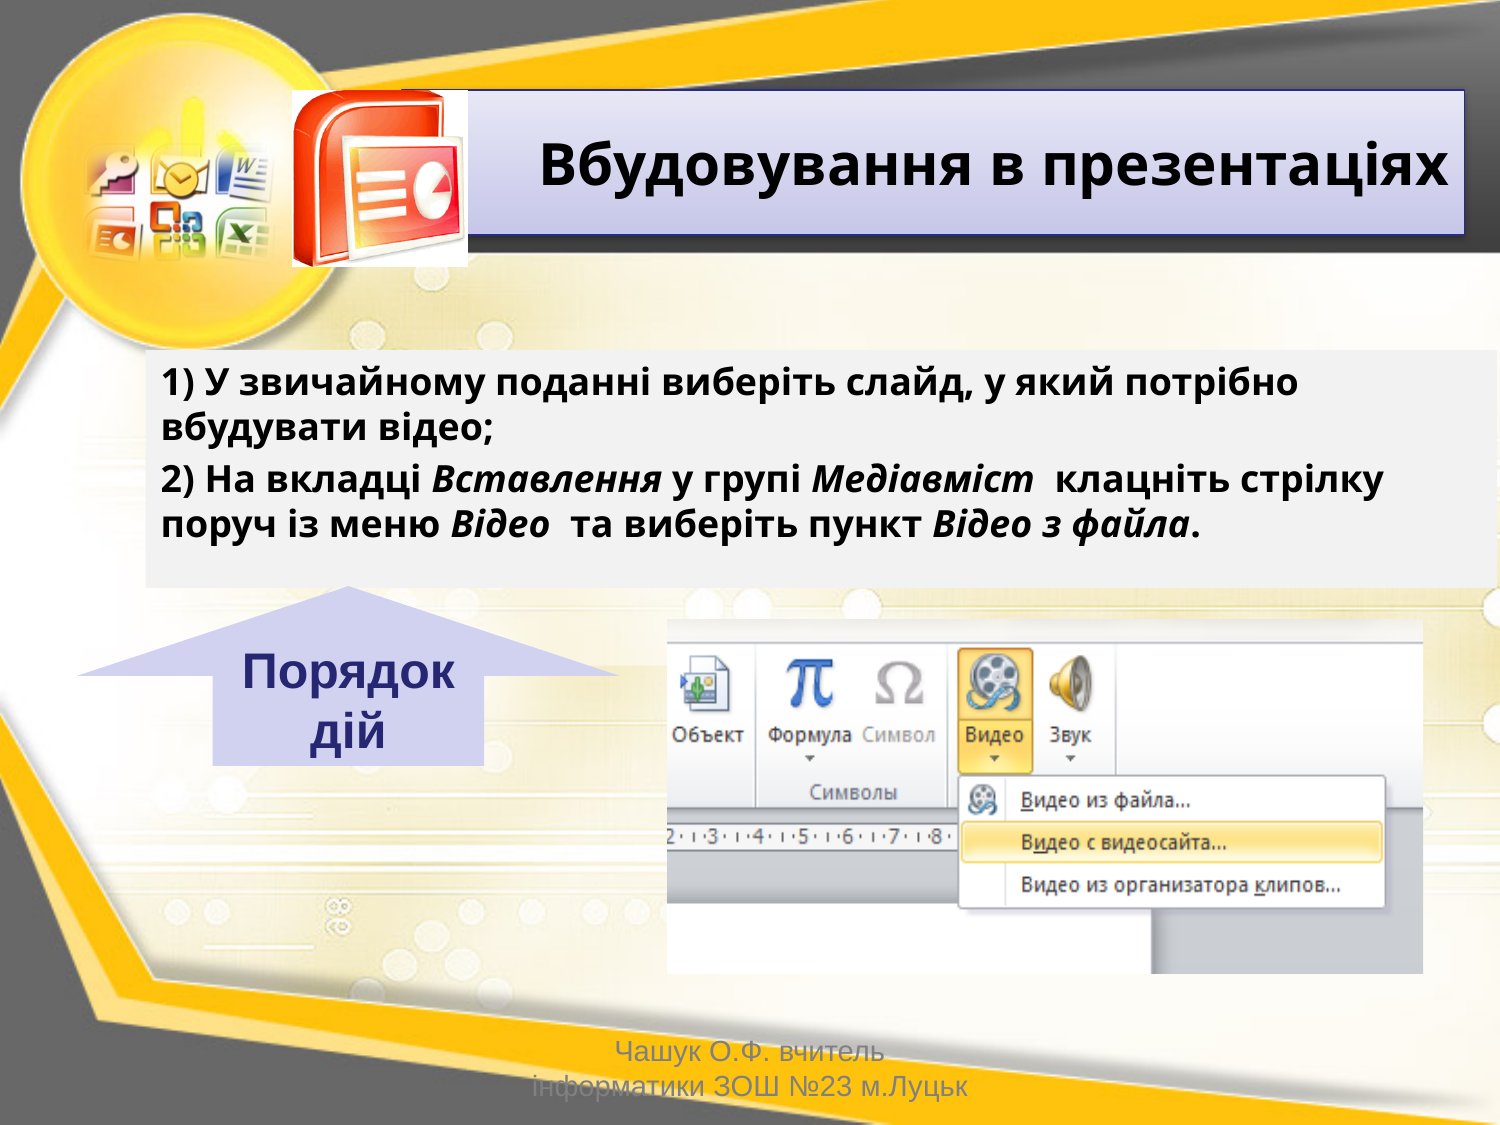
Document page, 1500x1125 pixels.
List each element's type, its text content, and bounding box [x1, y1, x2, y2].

picture [0, 0, 1500, 1125]
text_box Порядок дій [76, 586, 621, 766]
list 1) У звичайному поданні виберіть слайд, у який потрібно вбудувати відео; 2) На вкладці Вставлення у групі Медіавміст клацніть стрілку поруч із меню Відео та виберіть пункт Відео з файла. [145, 349, 1497, 588]
title Вбудовування в презентаціях [466, 89, 1465, 236]
footer Чашук О.Ф. вчитель інформатики ЗОШ №23 м.Луцьк [512, 1024, 988, 1103]
